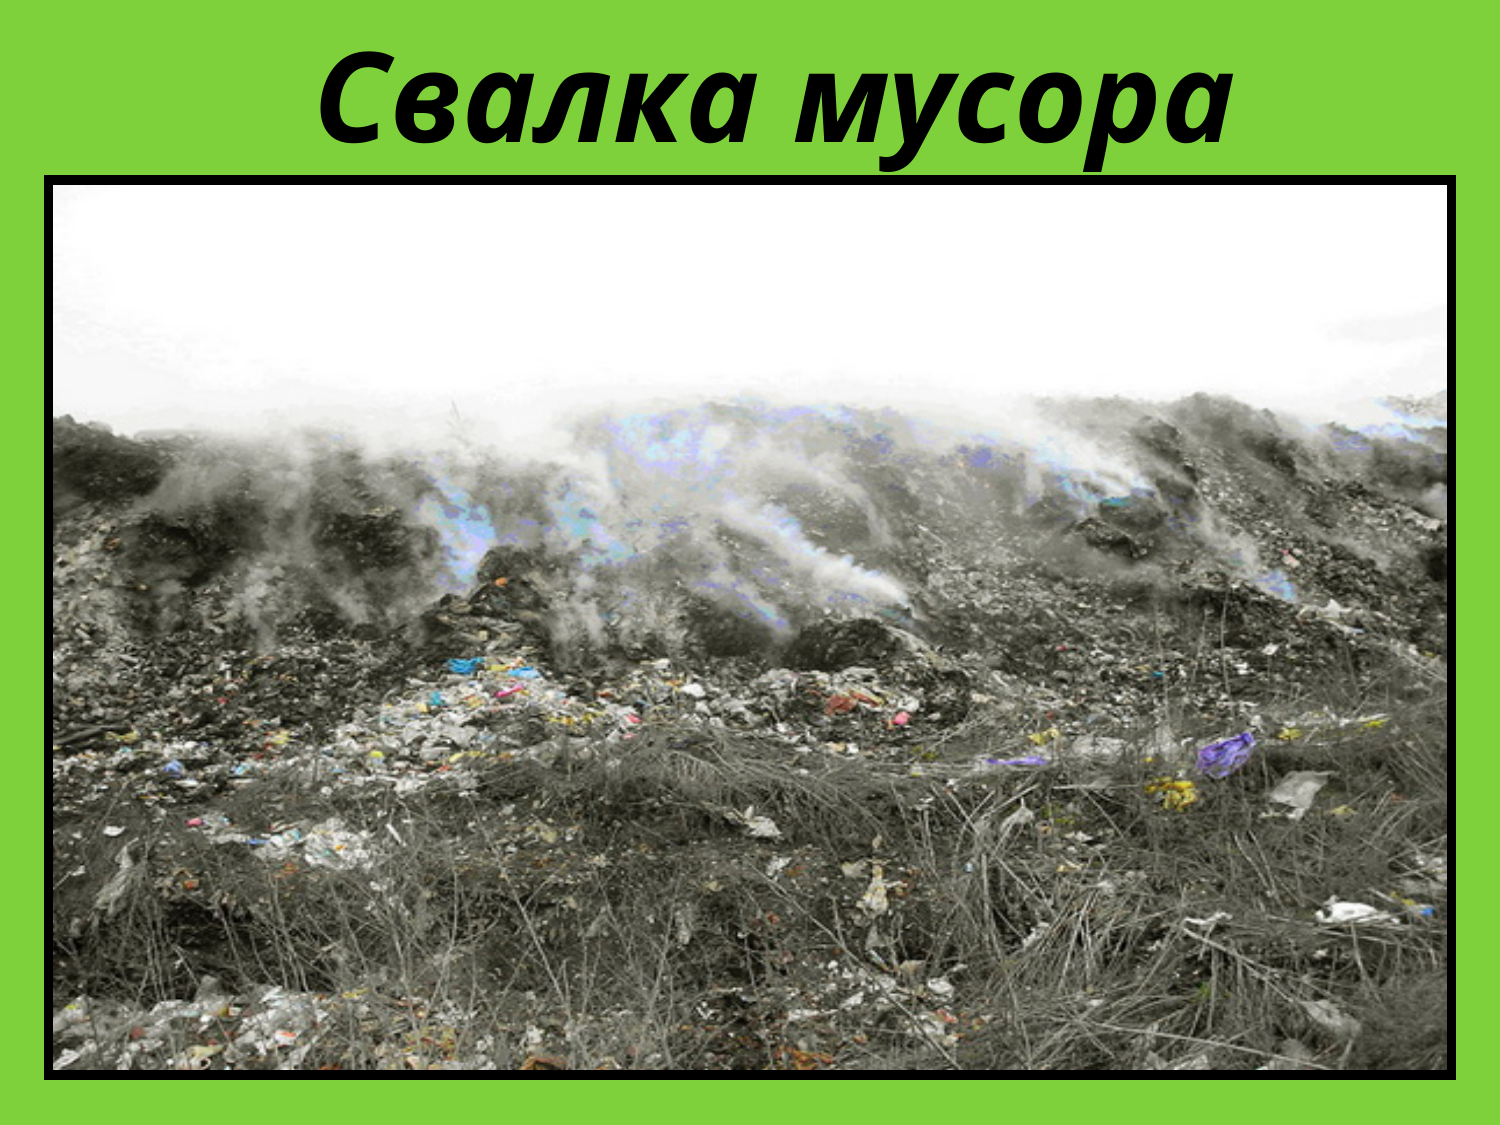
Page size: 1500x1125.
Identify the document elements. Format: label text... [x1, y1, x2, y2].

title Свалка мусора [100, 0, 1451, 175]
picture [52, 184, 1448, 1071]
